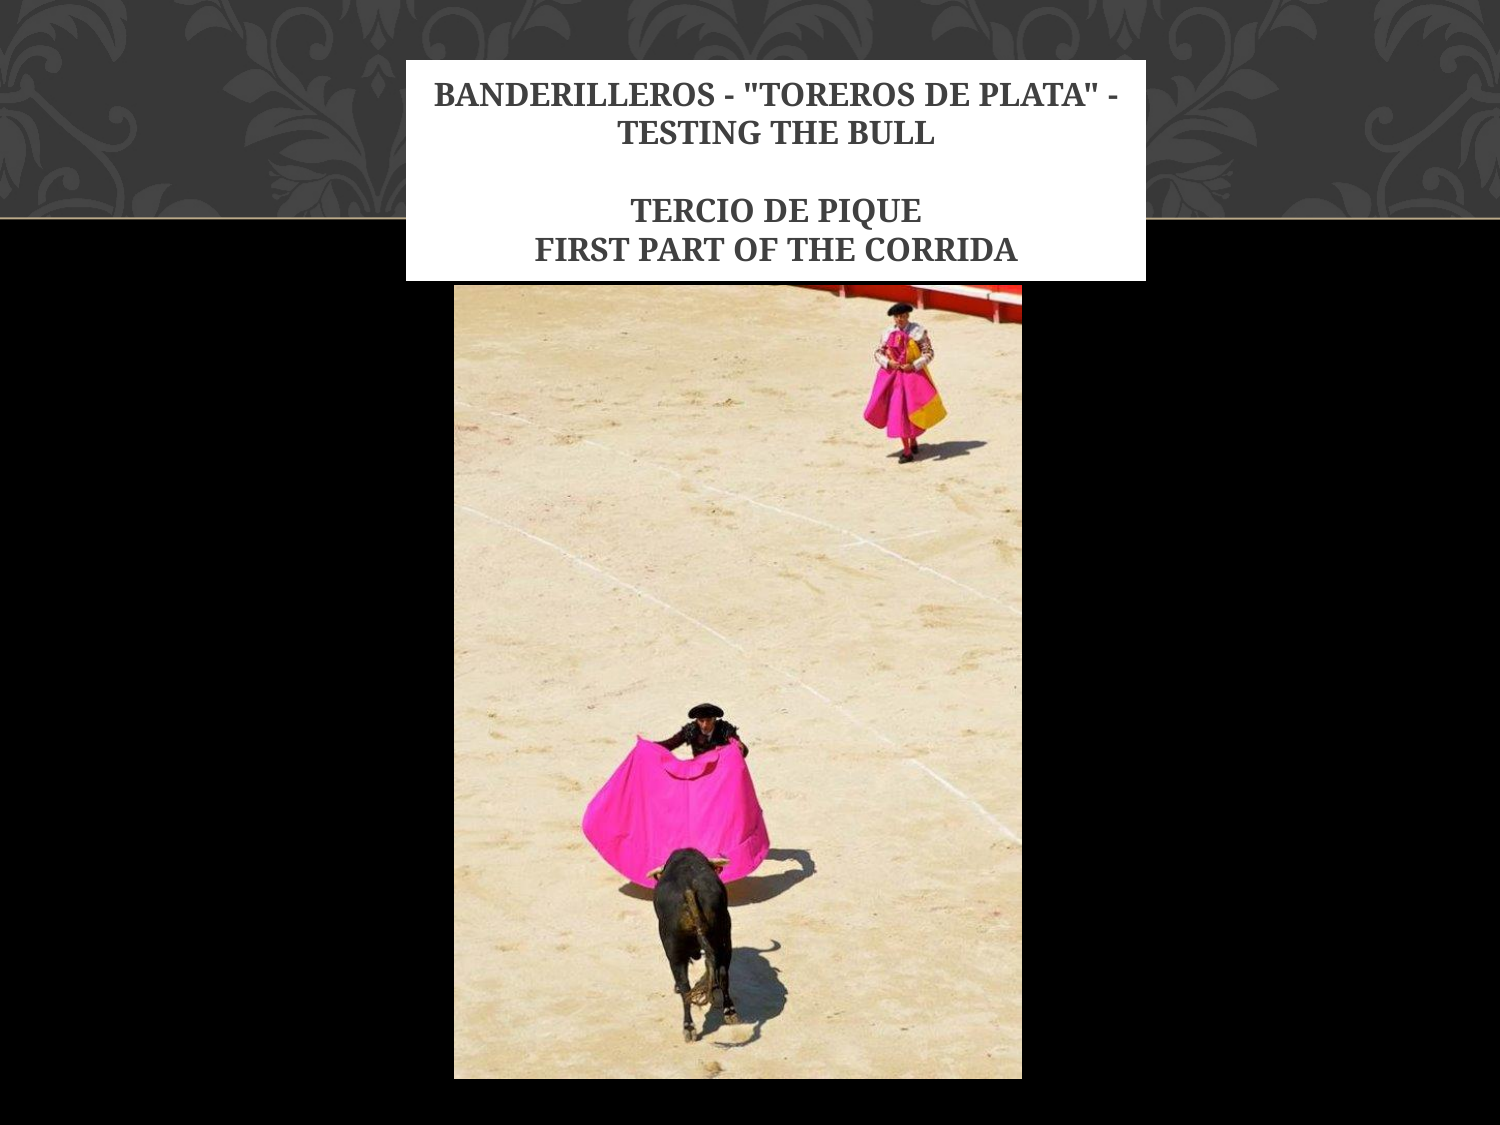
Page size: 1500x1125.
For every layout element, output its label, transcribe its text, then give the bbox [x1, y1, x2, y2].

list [454, 285, 1022, 1080]
title Banderilleros - "toreros de plata" - testing the bull Tercio de pique first part of the corrida [406, 60, 1146, 281]
